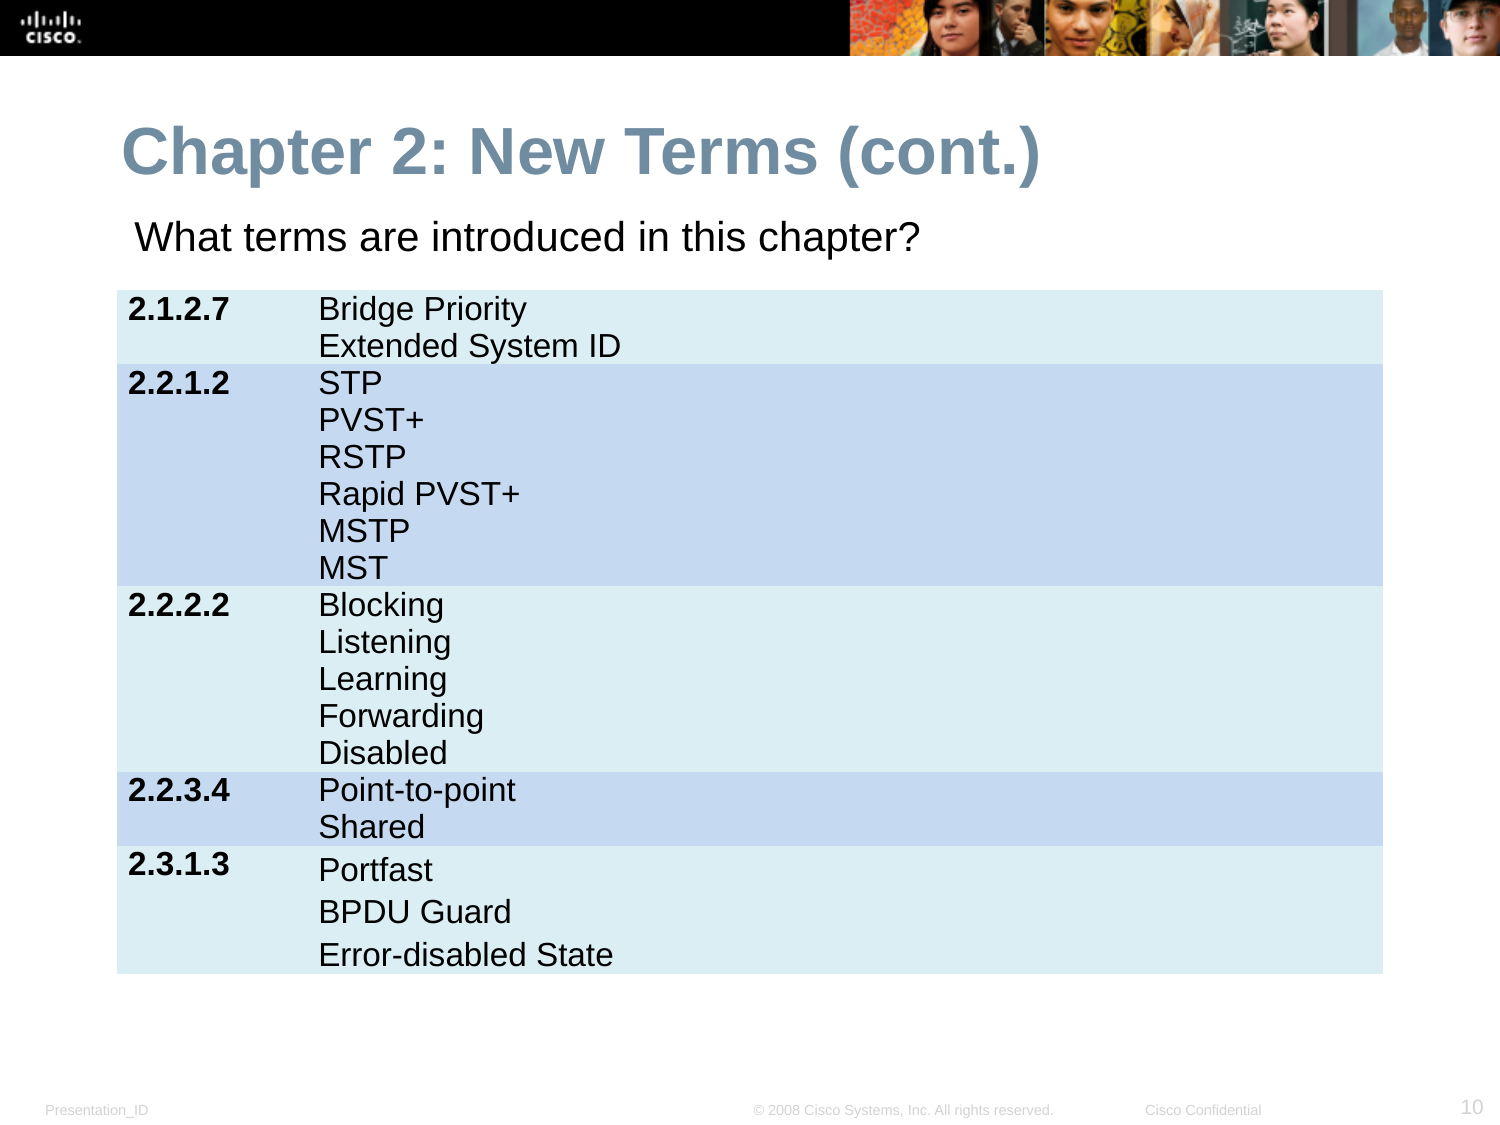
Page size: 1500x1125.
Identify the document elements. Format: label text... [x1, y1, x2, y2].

list What terms are introduced in this chapter? [120, 207, 1424, 289]
table_cell STP PVST+ RSTP Rapid PVST+ MSTP MST [307, 364, 1383, 586]
table_cell Blocking Listening Learning Forwarding Disabled [307, 586, 1383, 772]
table_cell 2.3.1.3 [117, 846, 307, 974]
picture [0, 0, 1500, 56]
table_header Bridge Priority Extended System ID [307, 290, 1383, 364]
title Chapter 2: New Terms (cont.) [107, 57, 1444, 196]
table_header 2.1.2.7 [117, 290, 307, 364]
table_cell 2.2.1.2 [117, 364, 307, 586]
table_cell 2.2.2.2 [117, 586, 307, 772]
table_cell Point-to-point Shared [307, 772, 1383, 846]
table_cell Portfast BPDU Guard Error-disabled State [307, 846, 1383, 974]
table_cell 2.2.3.4 [117, 772, 307, 846]
